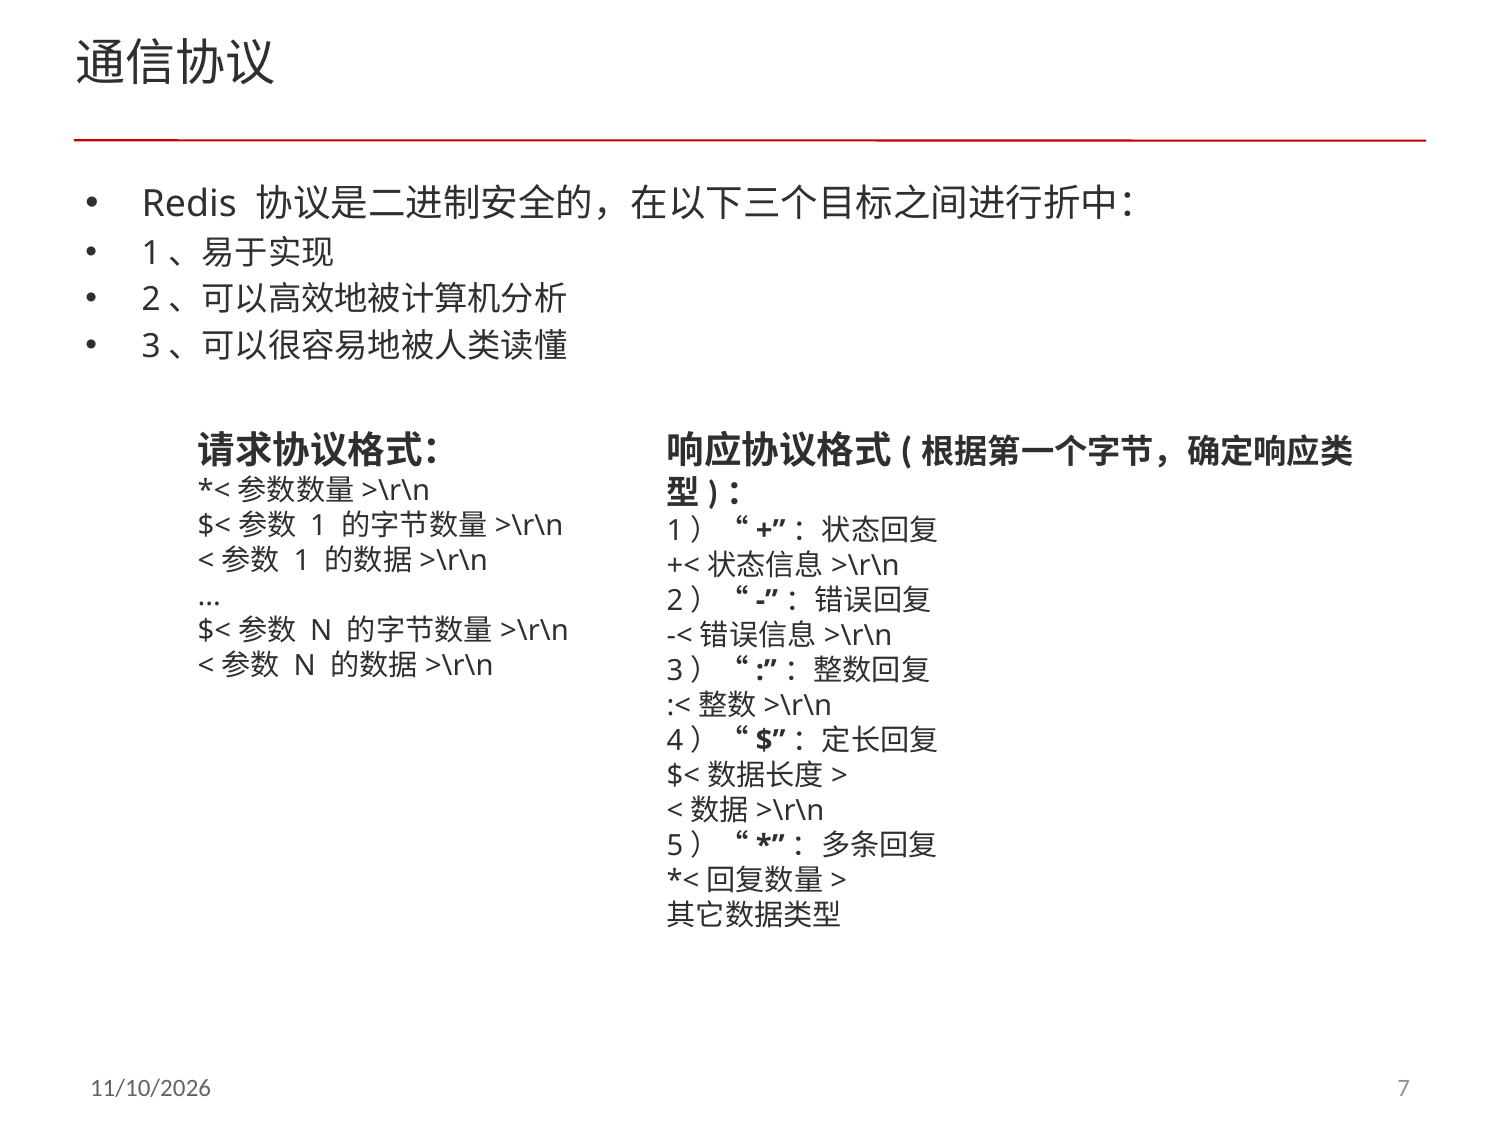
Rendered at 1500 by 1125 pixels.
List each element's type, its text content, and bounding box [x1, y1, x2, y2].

list Redis 协议是二进制安全的，在以下三个目标之间进行折中： 1、易于实现 2、可以高效地被计算机分析 3、可以很容易地被人类读懂 [70, 171, 1421, 374]
text_box 响应协议格式(根据第一个字节，确定响应类型)： 1）“+”：状态回复 +<状态信息>\r\n 2）“-”：错误回复 -<错误信息>\r\n 3）“:”：整数回复 :<整数>\r\n 4）“$”：定长回复 $<数据长度> <数据>\r\n 5）“*”：多条回复 *<回复数量> 其它数据类型 [651, 419, 1408, 939]
text_box 请求协议格式： *<参数数量>\r\n $<参数 1 的字节数量>\r\n <参数 1 的数据>\r\n ... $<参数 N 的字节数量>\r\n <参数 N 的数据>\r\n [183, 419, 597, 689]
title 通信协议 [75, 30, 1235, 136]
